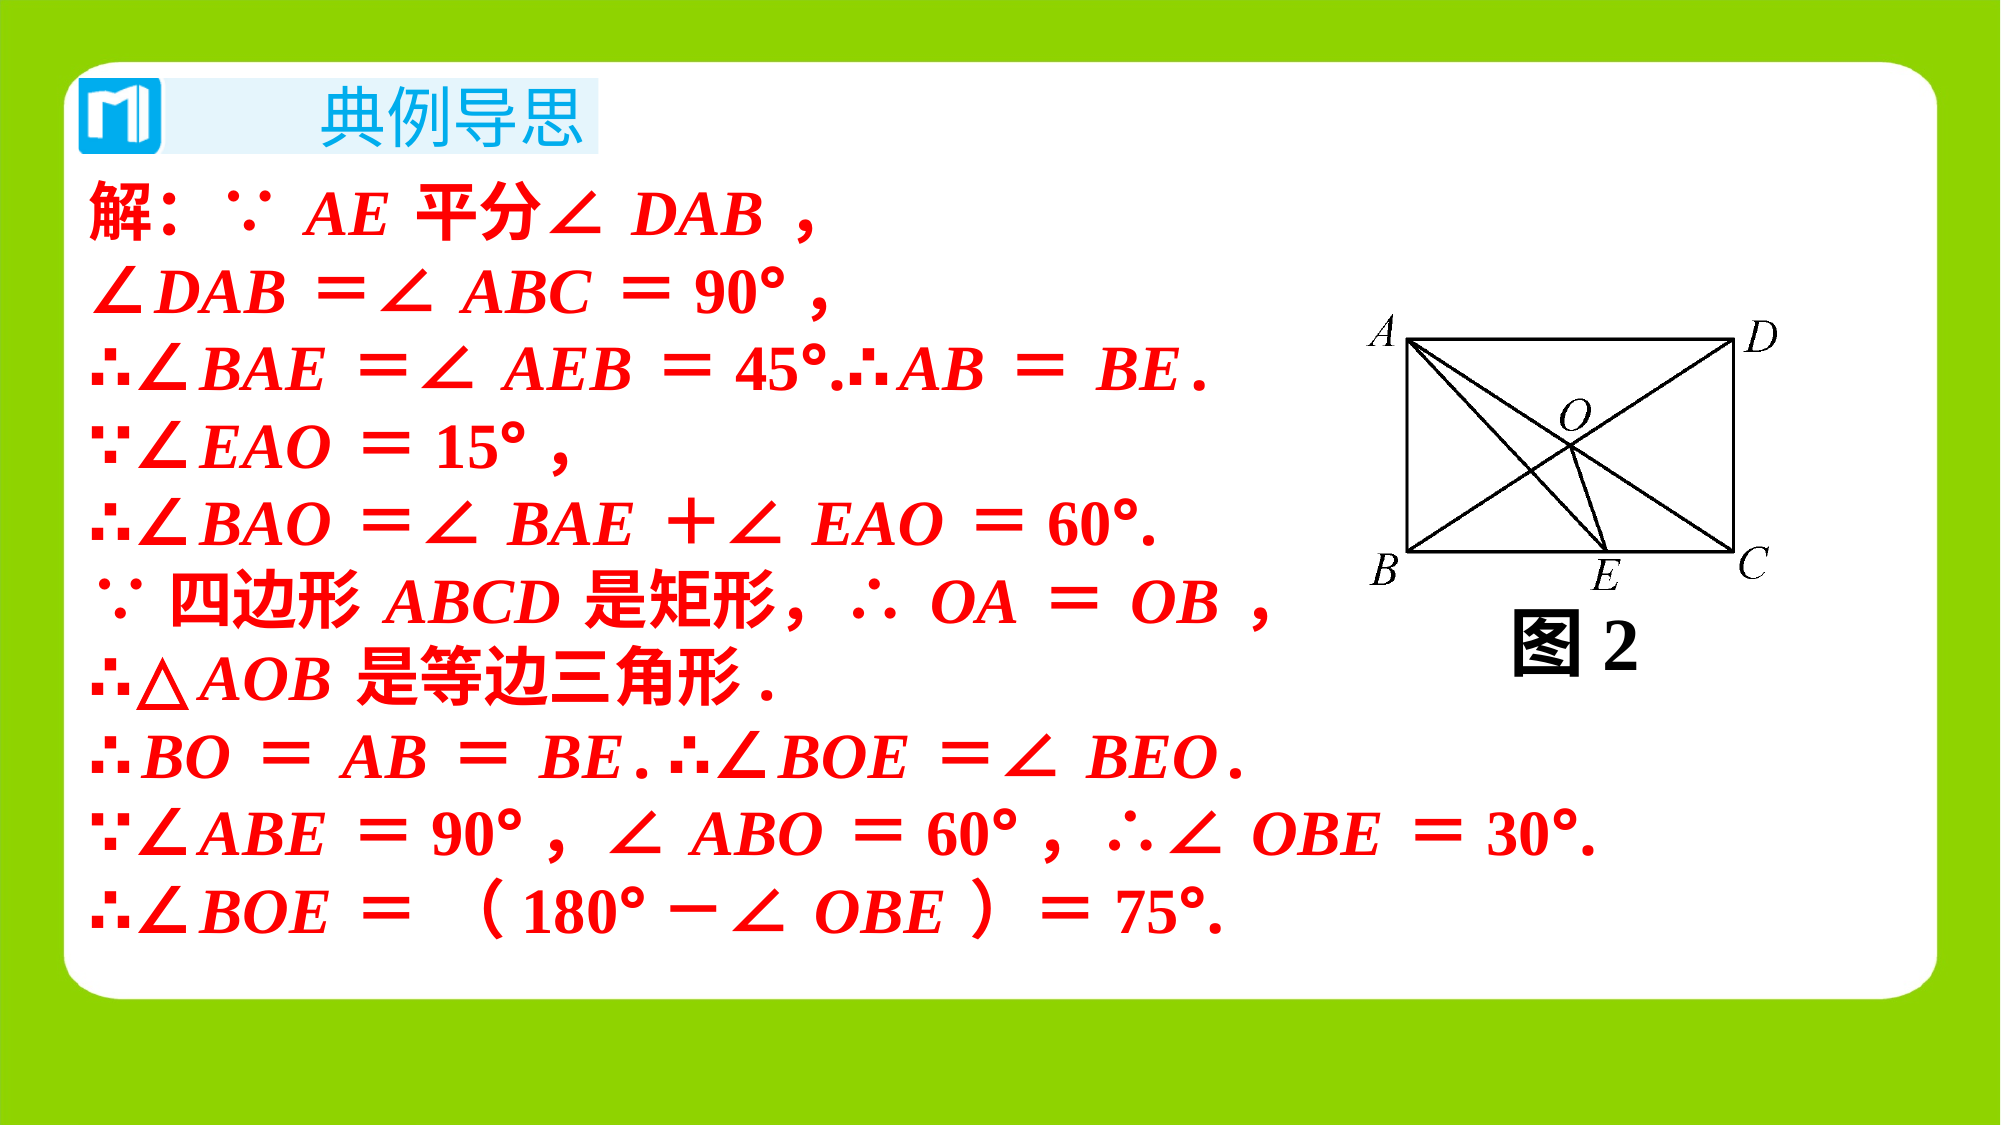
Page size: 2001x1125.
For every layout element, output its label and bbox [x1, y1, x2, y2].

picture [0, 0, 2001, 1125]
text_box [1366, 314, 1777, 687]
